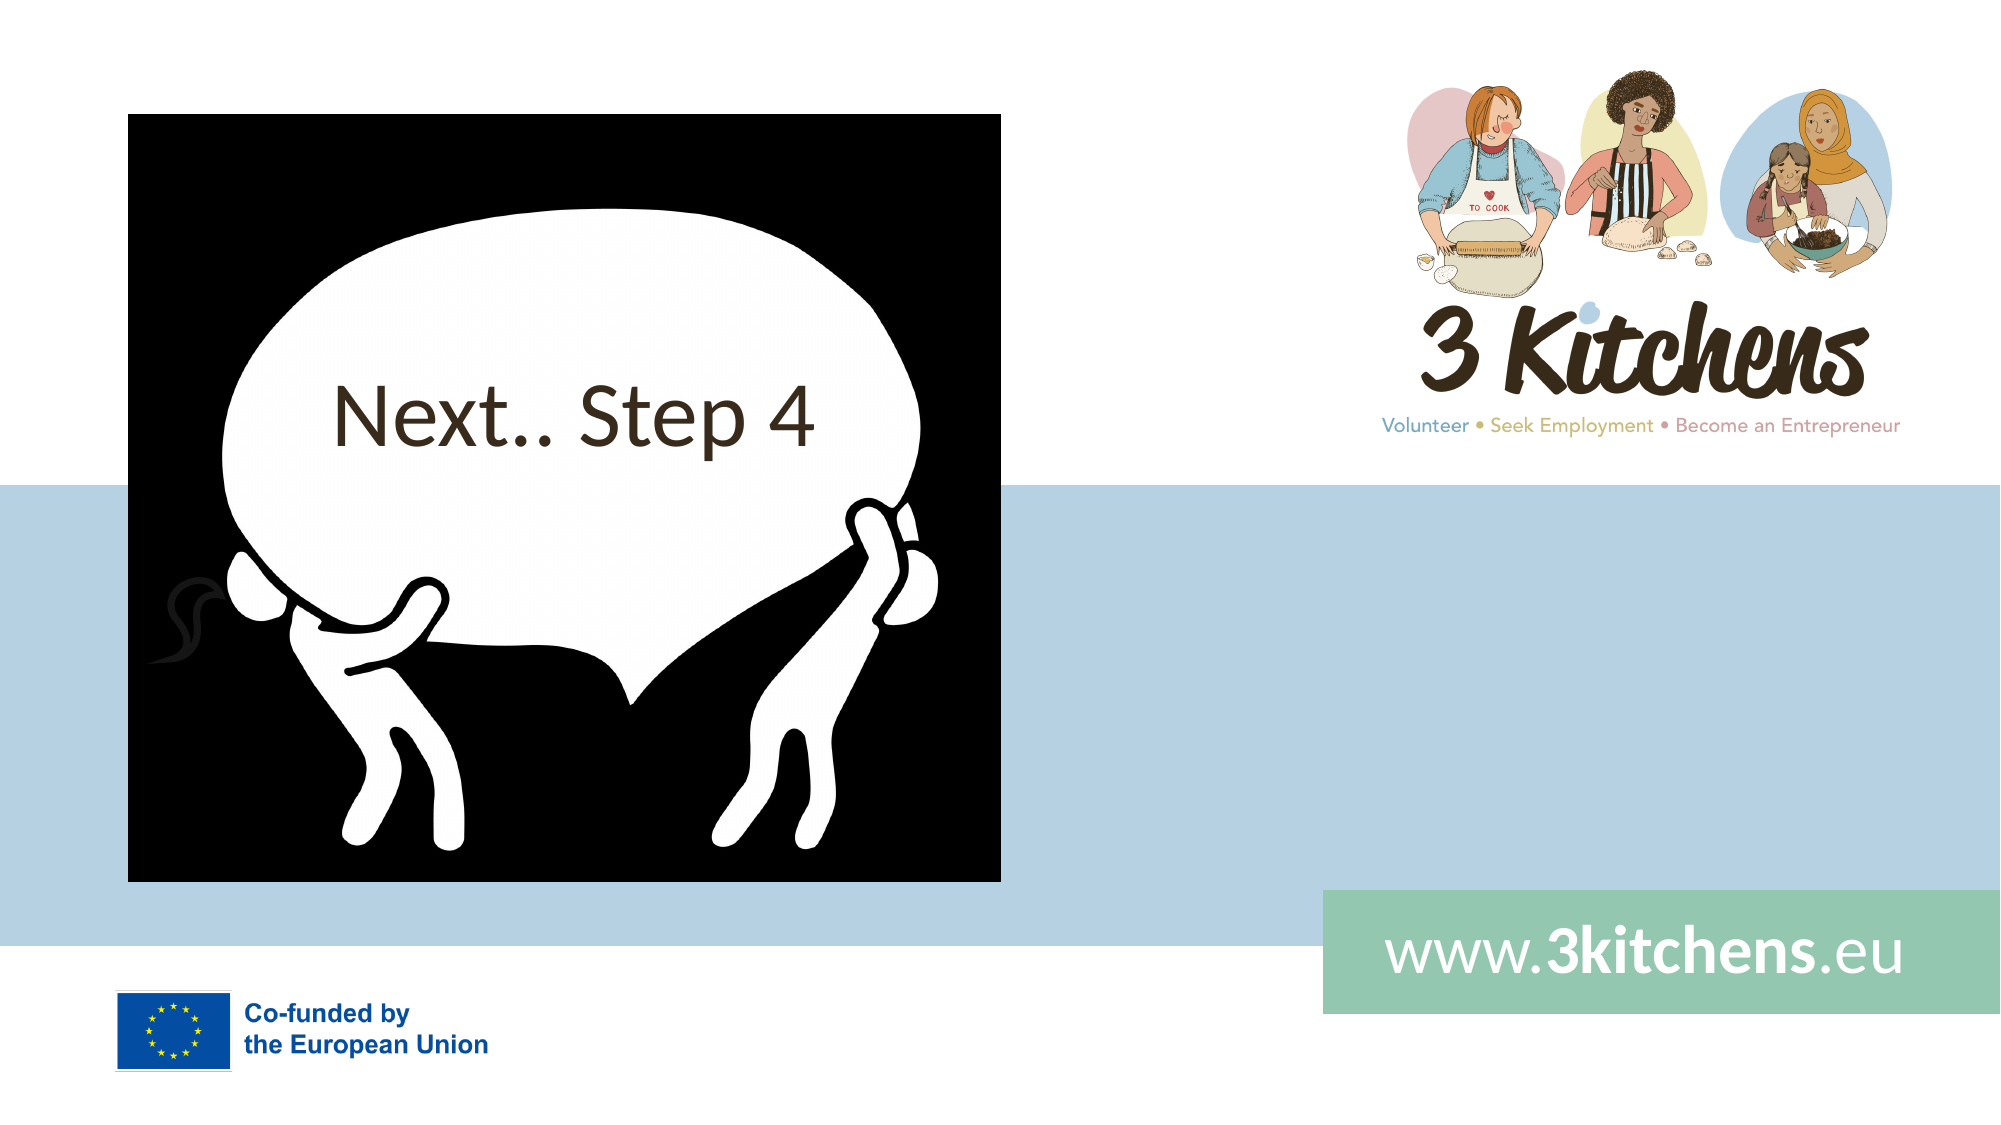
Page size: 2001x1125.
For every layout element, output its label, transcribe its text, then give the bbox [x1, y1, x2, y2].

text_box [1244, 442, 1769, 563]
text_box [128, 114, 1001, 882]
picture [112, 988, 516, 1074]
list www.3kitchens.eu [1323, 891, 1921, 1012]
picture [1349, 23, 1957, 462]
